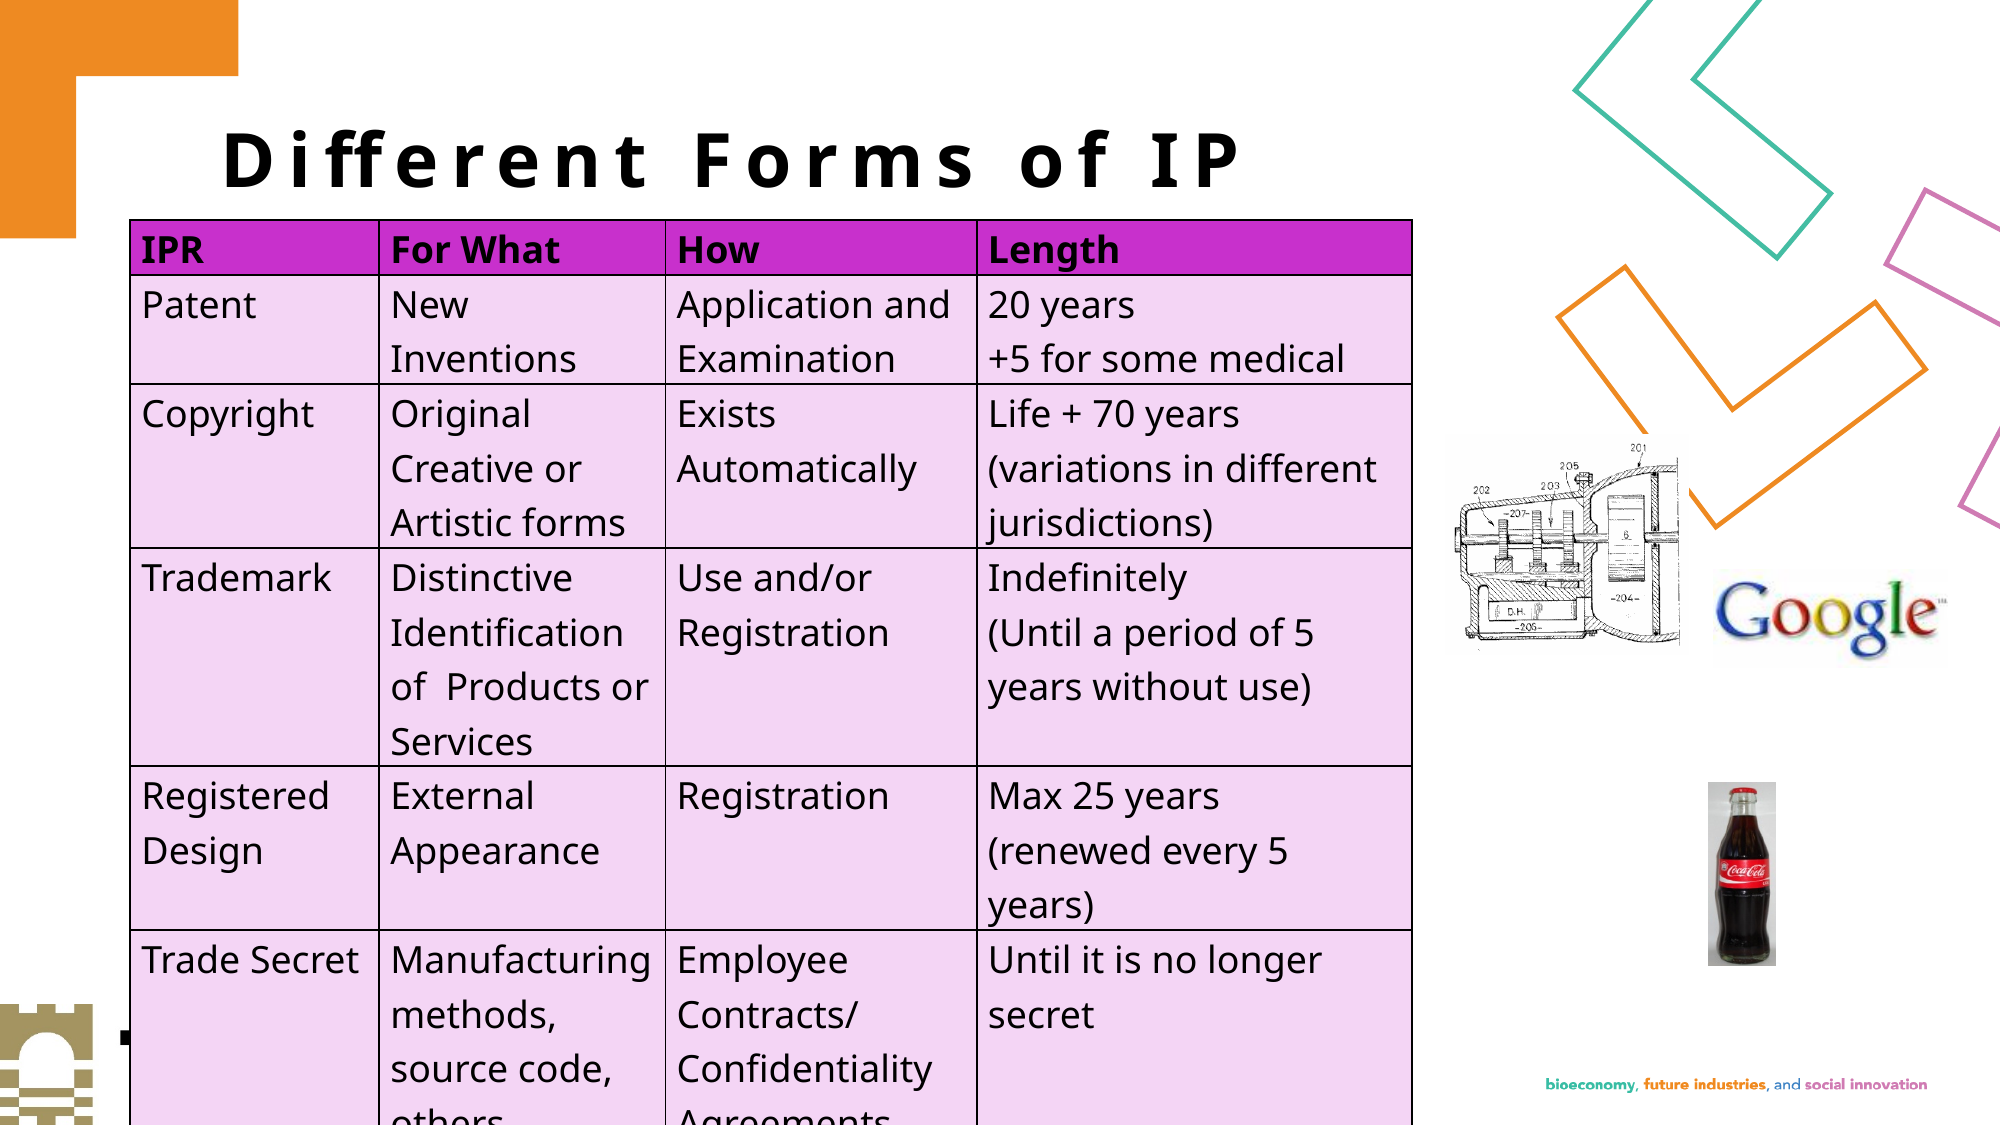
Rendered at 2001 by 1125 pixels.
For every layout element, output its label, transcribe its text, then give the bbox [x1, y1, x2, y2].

table_cell Distinctive Identification of Products or Services [380, 549, 665, 765]
picture [1445, 434, 1689, 656]
table_cell Application and Examination [666, 276, 976, 383]
table_cell Manufacturing methods, source code, others… [380, 931, 665, 1125]
table_cell Trade Secret [131, 931, 378, 1125]
table_header Length [978, 221, 1411, 274]
table_cell Employee Contracts/ Confidentiality Agreements [666, 931, 976, 1125]
table_cell Copyright [131, 385, 378, 547]
table_cell Use and/or Registration [666, 549, 976, 765]
picture [1713, 569, 1948, 668]
picture [1708, 782, 1776, 966]
table_header IPR [131, 221, 378, 274]
table_cell New Inventions [380, 276, 665, 383]
table_cell Life + 70 years (variations in different jurisdictions) [978, 385, 1411, 547]
table_cell Trademark [131, 549, 378, 765]
picture [1538, 1066, 1929, 1101]
list Different Forms of IP [206, 104, 1610, 237]
table_cell Indefinitely (Until a period of 5 years without use) [978, 549, 1411, 765]
table_cell Registered Design [131, 767, 378, 929]
table_cell Until it is no longer secret [978, 931, 1411, 1125]
table_cell Exists Automatically [666, 385, 976, 547]
table_cell 20 years +5 for some medical [978, 276, 1411, 383]
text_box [1610, 0, 2000, 499]
table_cell Original Creative or Artistic forms [380, 385, 665, 547]
table_cell External Appearance [380, 767, 665, 929]
table_cell Max 25 years (renewed every 5 years) [978, 767, 1411, 929]
table_cell Patent [131, 276, 378, 383]
picture [0, 1004, 310, 1125]
table_header How [666, 221, 976, 274]
table_cell Registration [666, 767, 976, 929]
table_header For What [380, 221, 665, 274]
